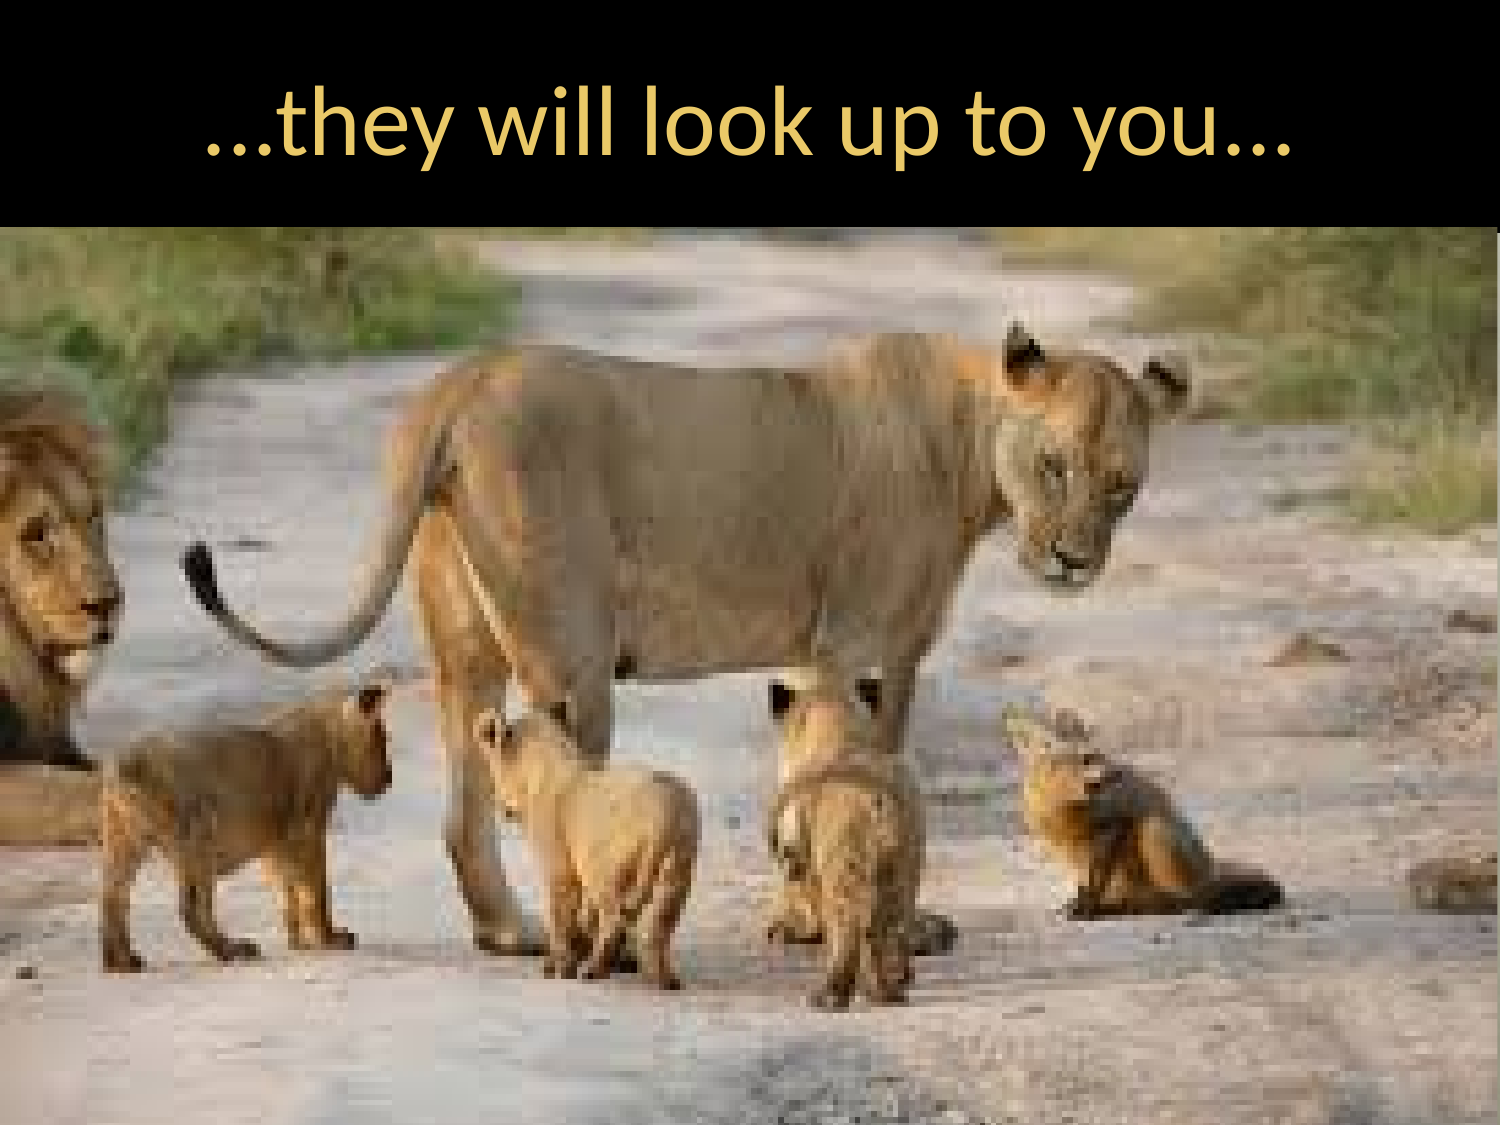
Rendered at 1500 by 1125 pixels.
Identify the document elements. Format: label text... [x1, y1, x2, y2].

picture [0, 214, 1500, 1125]
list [0, 227, 1498, 1125]
title ...they will look up to you... [127, 10, 1372, 219]
